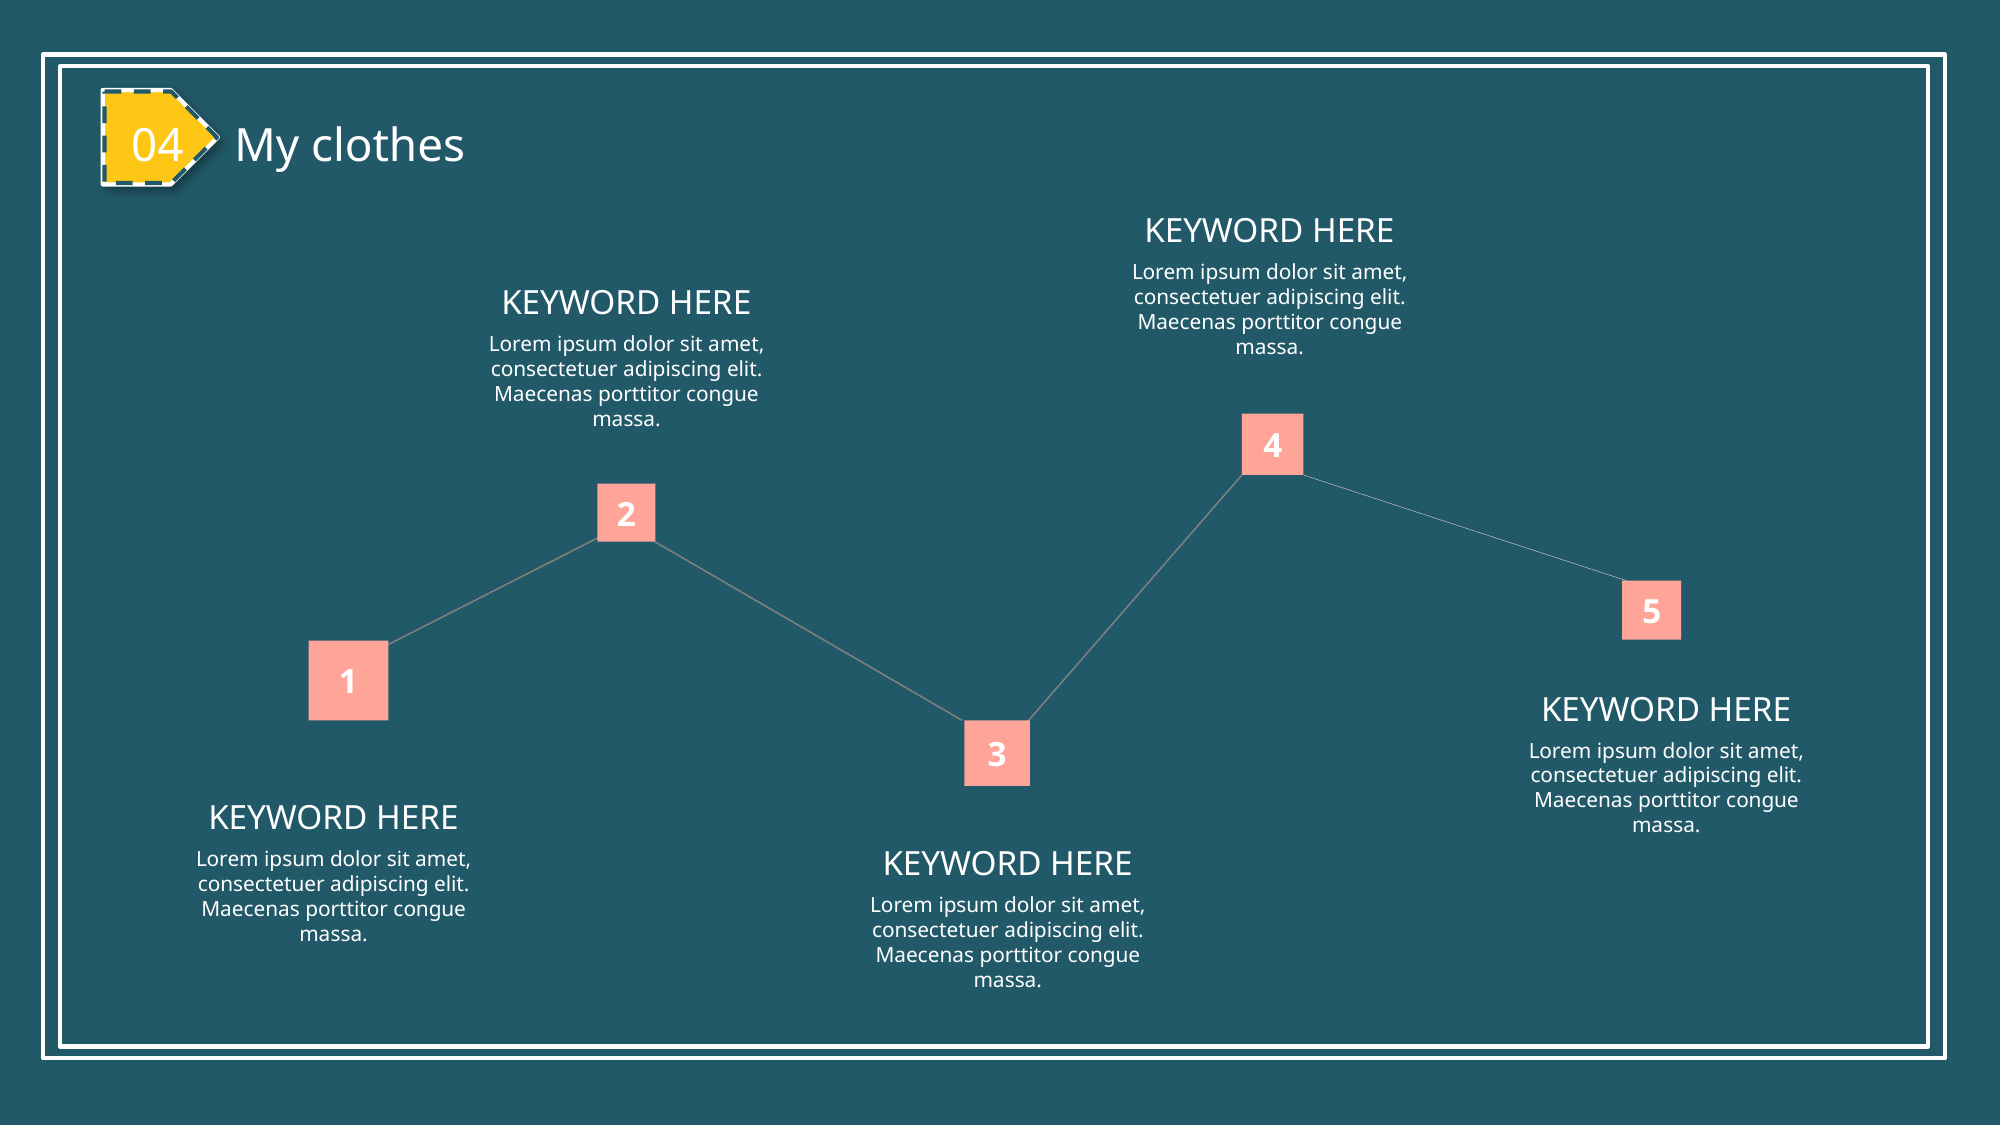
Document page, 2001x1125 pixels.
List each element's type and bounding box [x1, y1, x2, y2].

text_box [1373, 680, 1960, 847]
text_box [714, 834, 1301, 1001]
text_box [40, 788, 627, 955]
text_box [100, 89, 599, 185]
text_box [333, 274, 920, 440]
text_box [308, 413, 1682, 787]
text_box [976, 201, 1563, 368]
